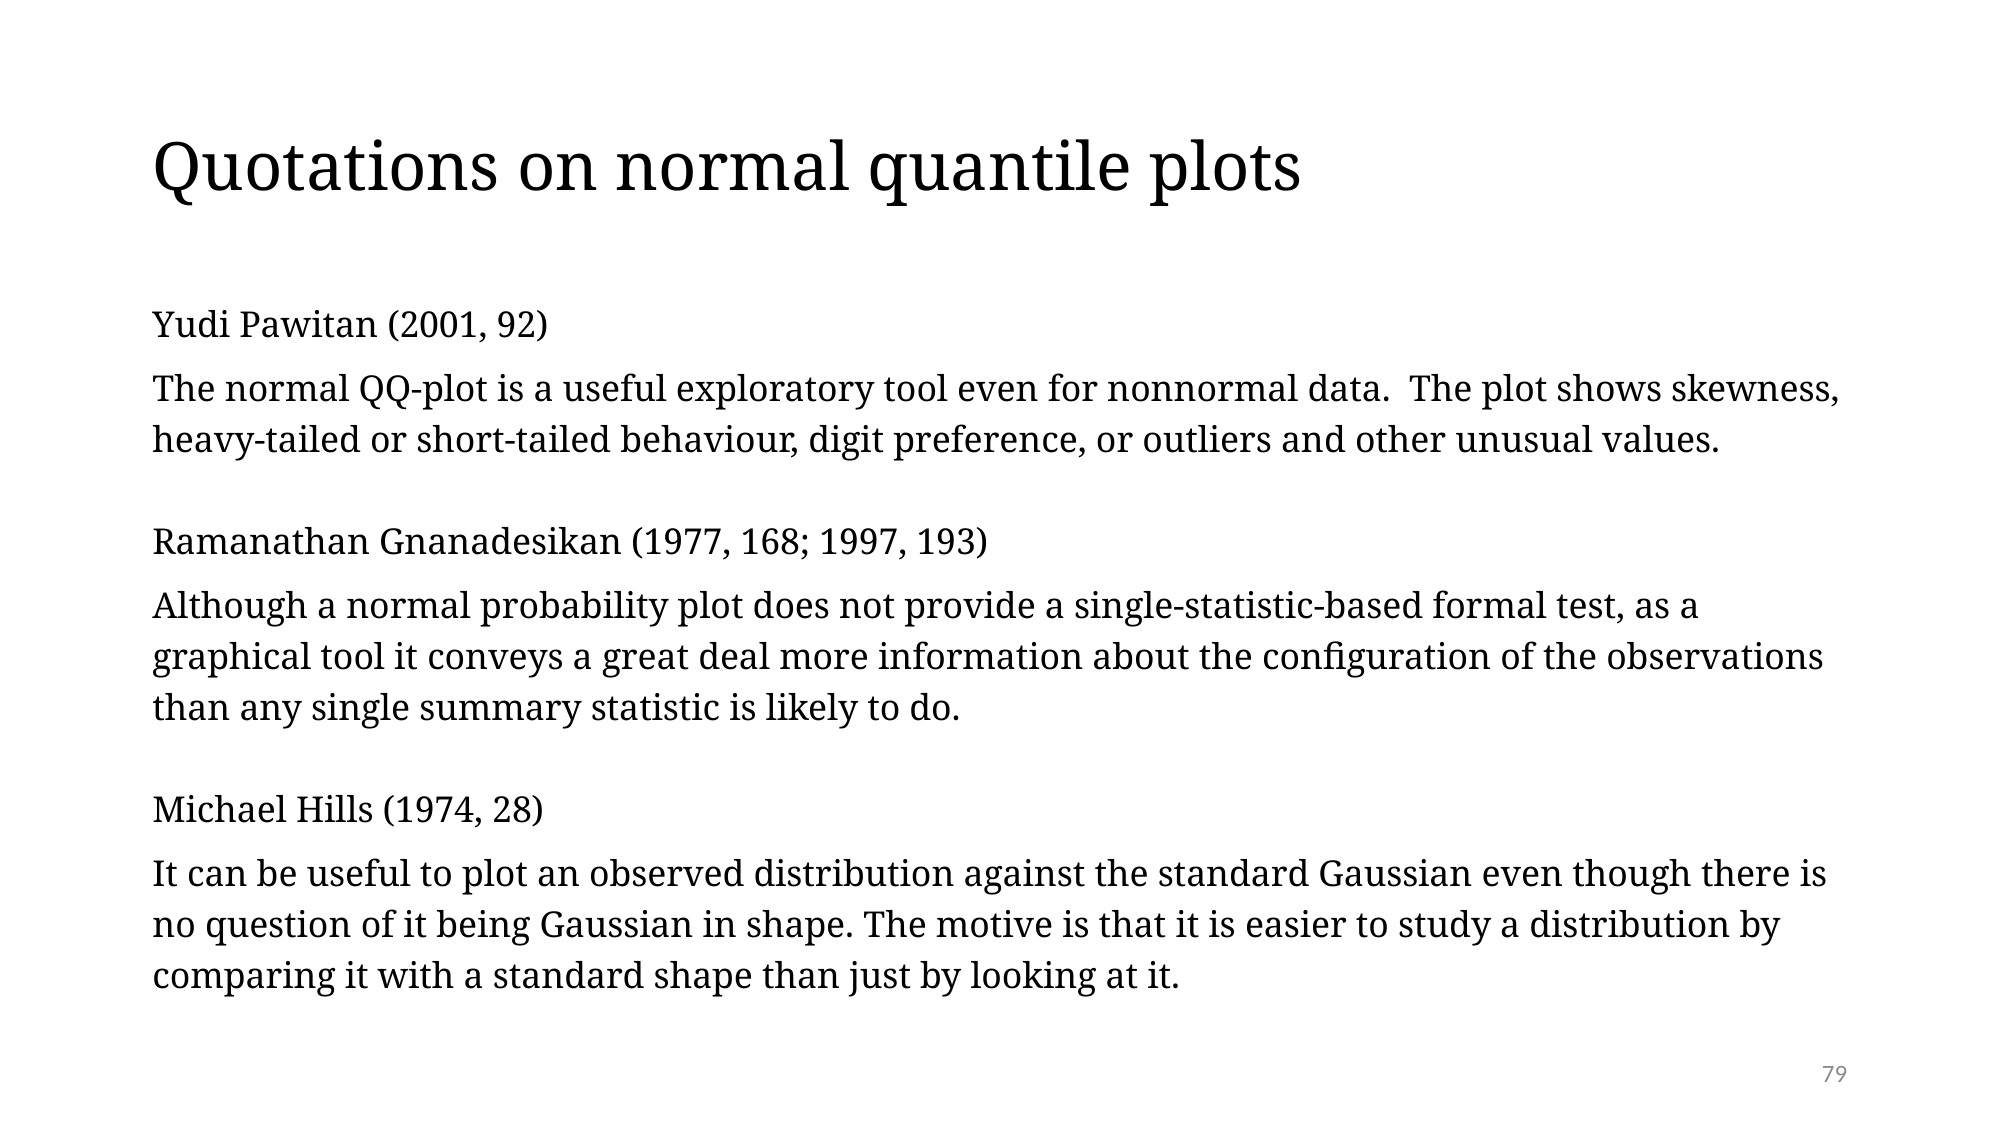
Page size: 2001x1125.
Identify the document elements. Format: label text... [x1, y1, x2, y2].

title Quotations on normal quantile plots [137, 59, 1863, 278]
slide_number 79 [1412, 1042, 1863, 1103]
list Yudi Pawitan (2001, 92) The normal QQ-plot is a useful exploratory tool even for nonnormal data. The plot shows skewness, heavy-tailed or short-tailed behaviour, digit preference, or outliers and other unusual values. Ramanathan Gnanadesikan (1977, 168; 1997, 193) Although a normal probability plot does not provide a single-statistic-based formal test, as a graphical tool it conveys a great deal more information about the configuration of the observations than any single summary statistic is likely to do. Michael Hills (1974, 28) It can be useful to plot an observed distribution against the standard Gaussian even though there is no question of it being Gaussian in shape. The motive is that it is easier to study a distribution by comparing it with a standard shape than just by looking at it. [137, 299, 1863, 1014]
